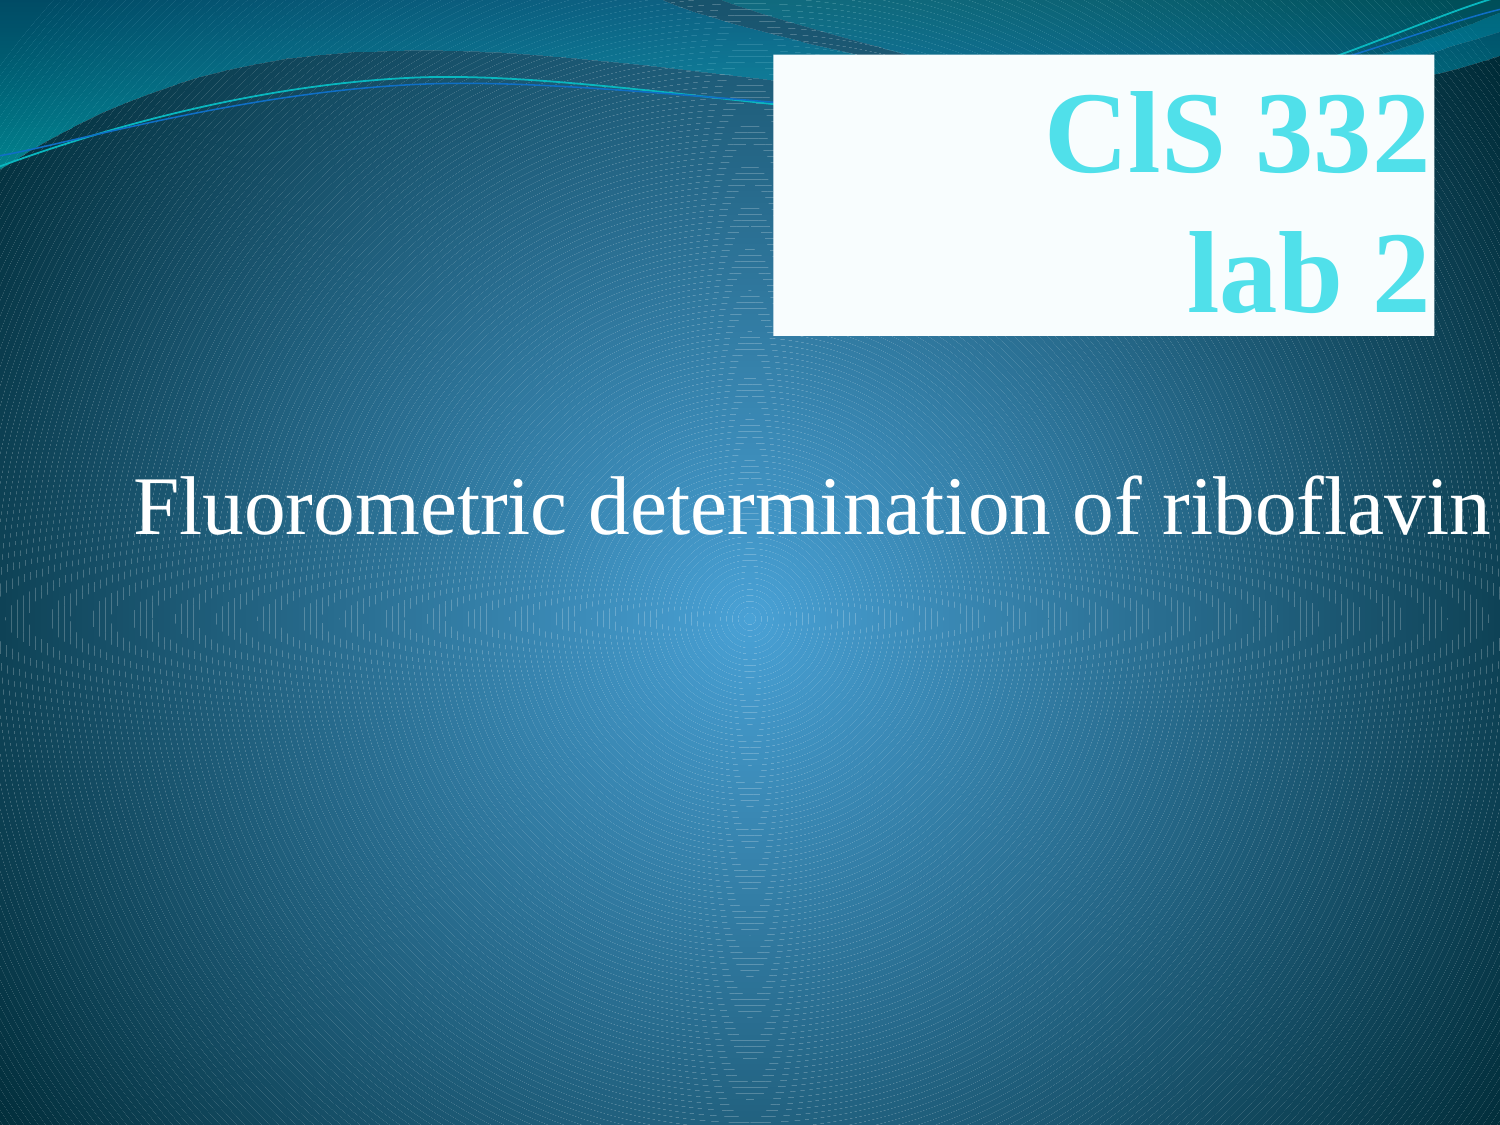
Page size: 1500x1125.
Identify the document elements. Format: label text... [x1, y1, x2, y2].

subtitle Fluorometric determination of riboflavin [36, 444, 1497, 715]
title ClS 332 lab 2 [773, 54, 1435, 337]
